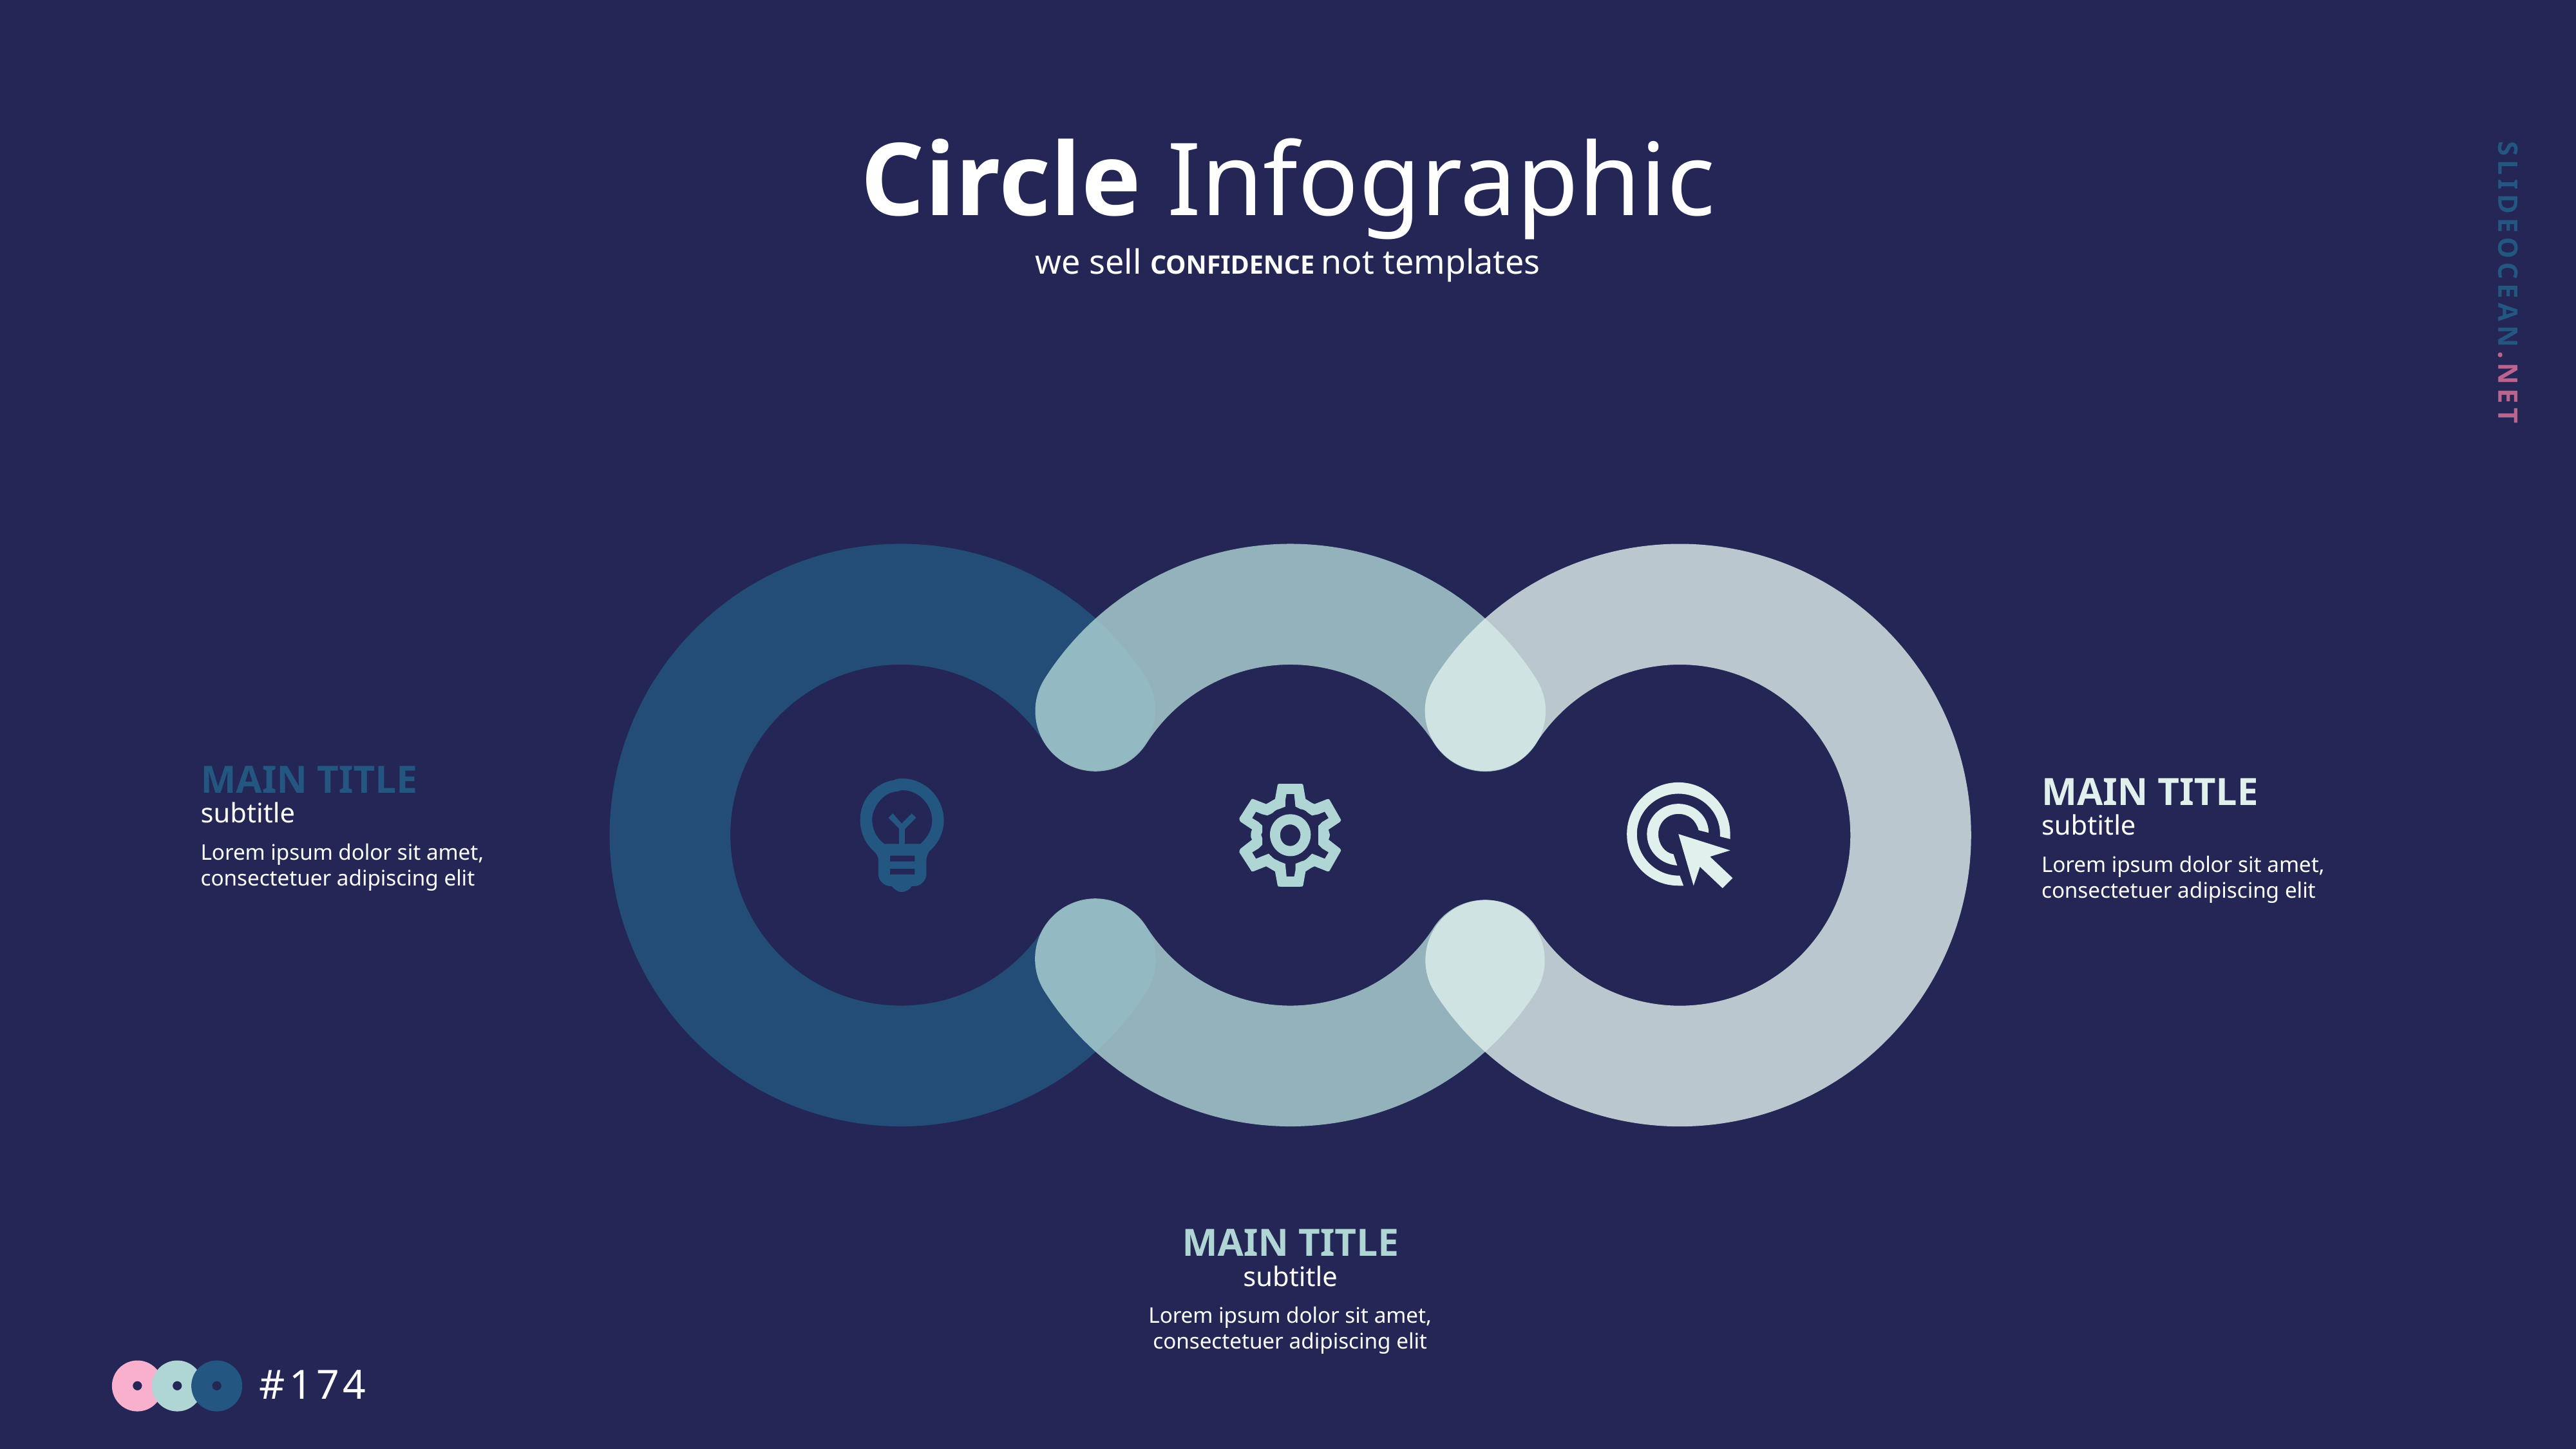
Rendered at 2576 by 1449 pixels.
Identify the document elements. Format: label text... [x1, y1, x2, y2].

text_box #174 [259, 1359, 405, 1408]
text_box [1059, 603, 1522, 1066]
text_box [668, 603, 1056, 1067]
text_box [191, 750, 545, 896]
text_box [1106, 1213, 1474, 1359]
text_box we sell CONFIDENCE not templates [1026, 235, 1550, 285]
text_box [1678, 834, 1733, 889]
text_box [1522, 603, 1912, 1067]
text_box [1627, 782, 1730, 886]
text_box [857, 778, 945, 893]
text_box Circle Infographic [851, 110, 1725, 241]
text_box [2031, 762, 2385, 909]
